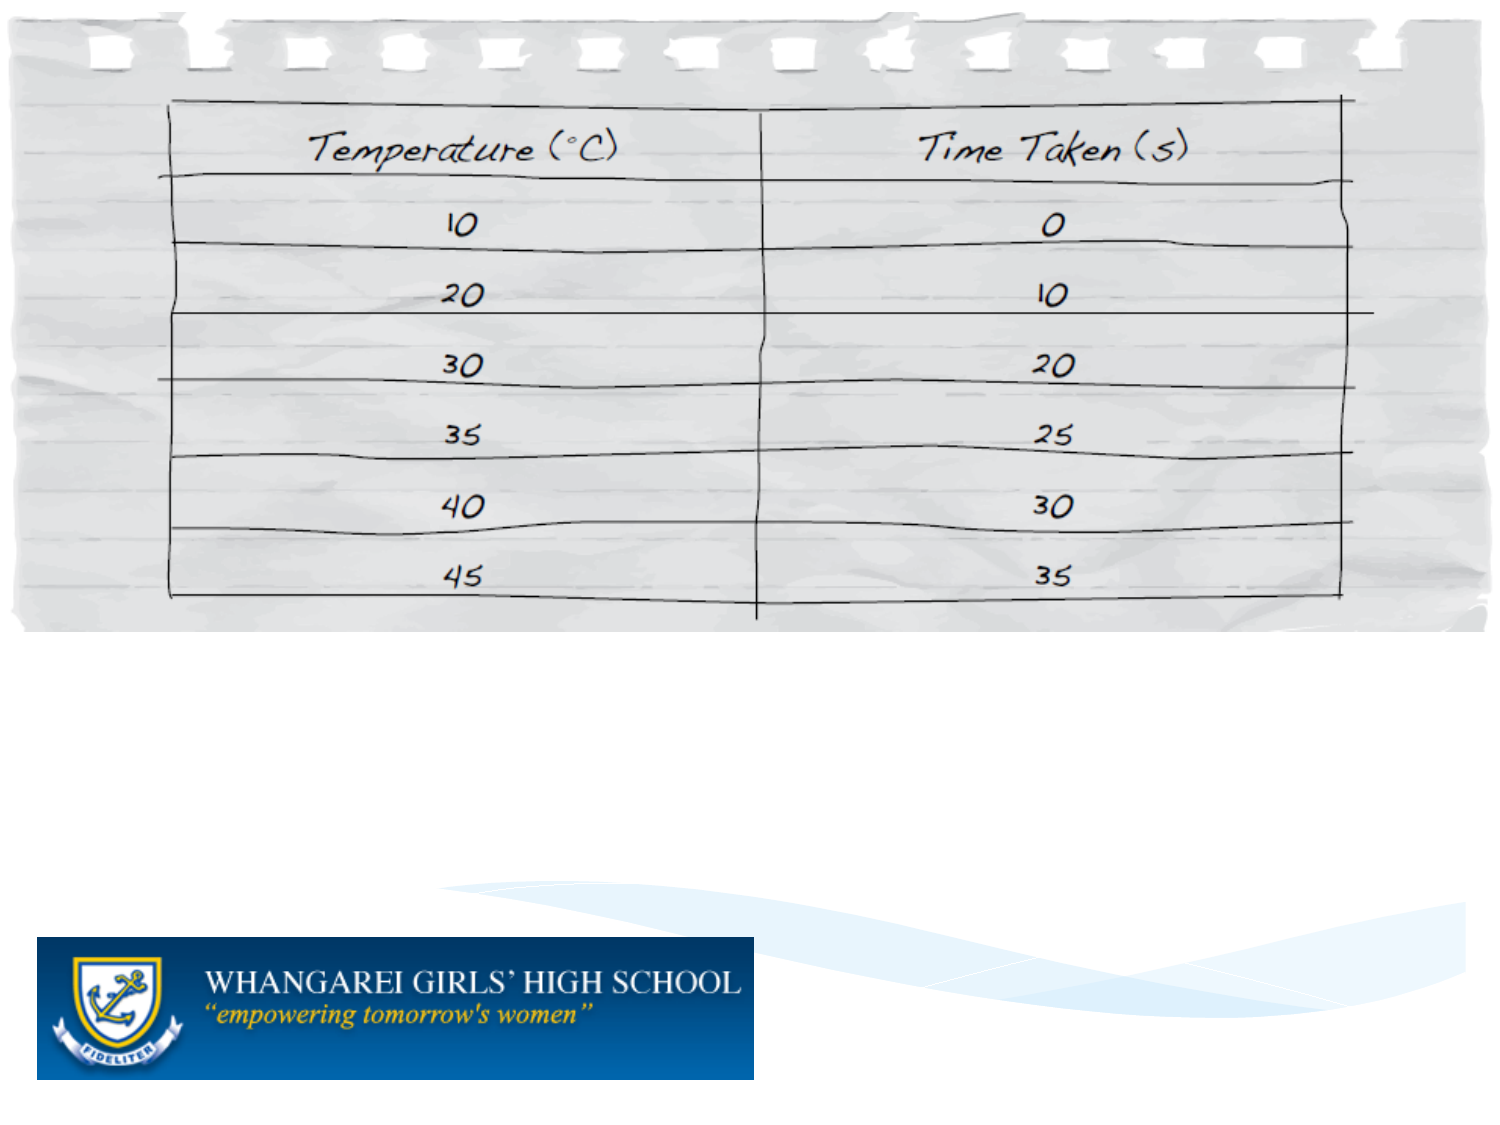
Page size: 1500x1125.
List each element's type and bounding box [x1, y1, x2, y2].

picture [37, 937, 754, 1080]
picture [2, 12, 1500, 632]
